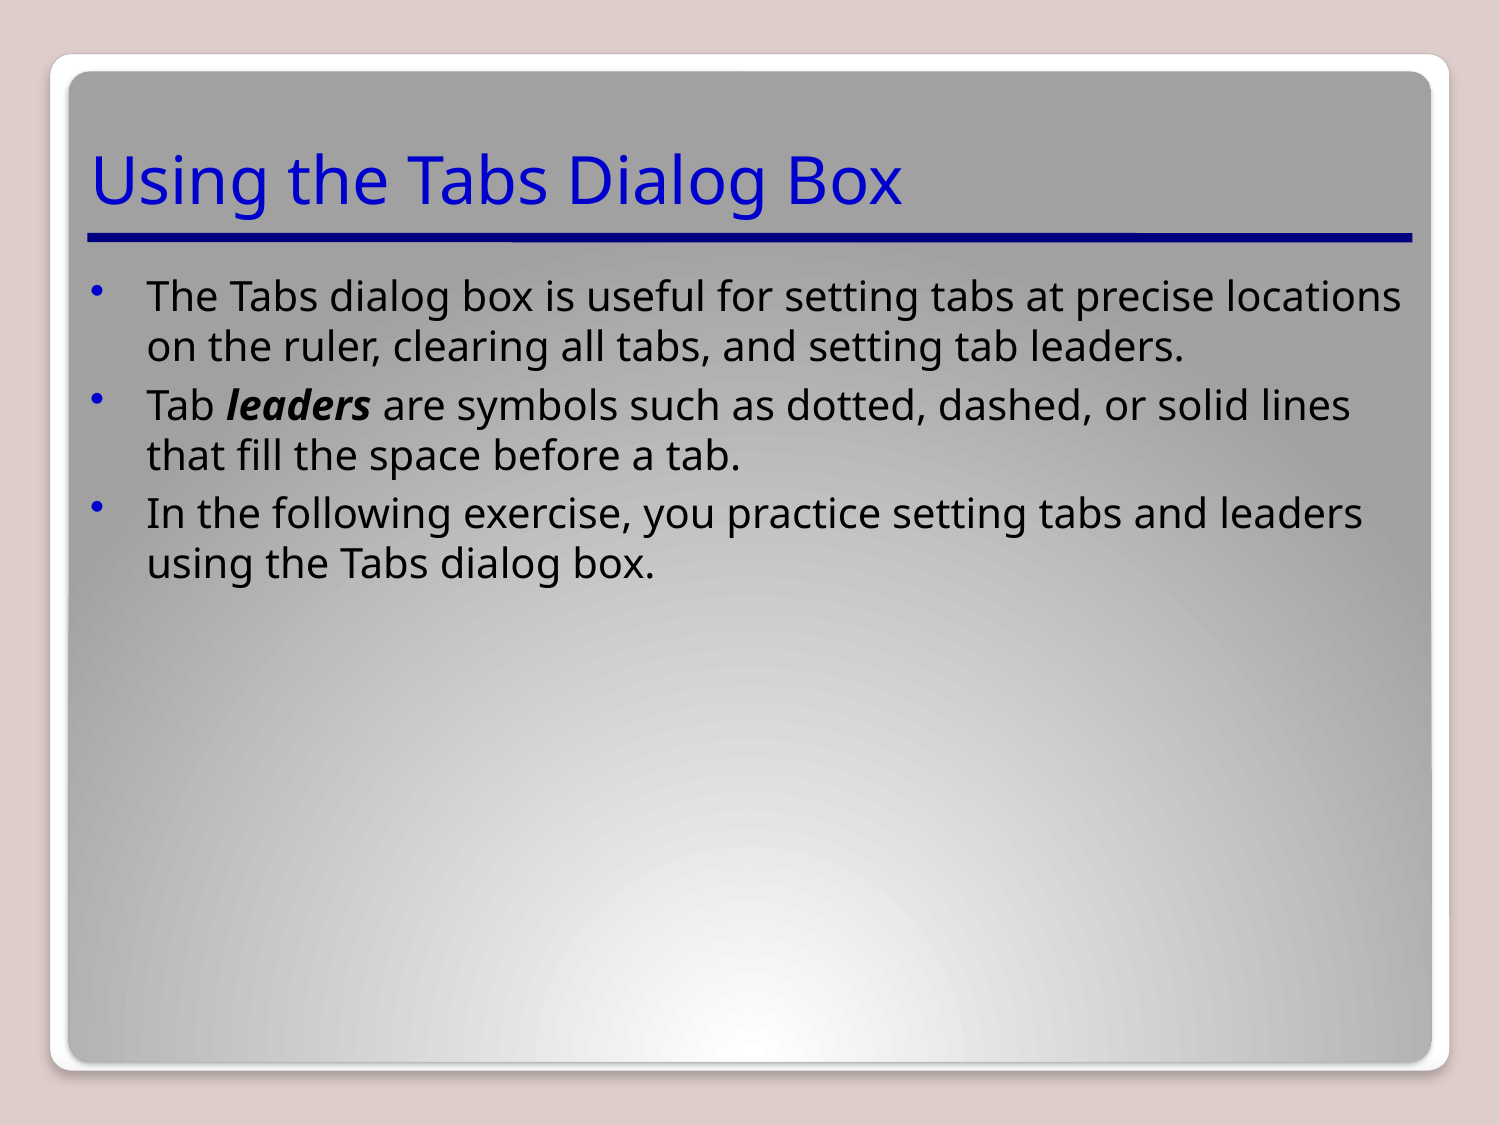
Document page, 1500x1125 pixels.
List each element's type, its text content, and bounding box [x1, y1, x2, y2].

list The Tabs dialog box is useful for setting tabs at precise locations on the ruler, clearing all tabs, and setting tab leaders. Tab leaders are symbols such as dotted, dashed, or solid lines that fill the space before a tab. In the following exercise, you practice setting tabs and leaders using the Tabs dialog box. [75, 262, 1425, 1063]
title Using the Tabs Dialog Box [74, 74, 1426, 226]
